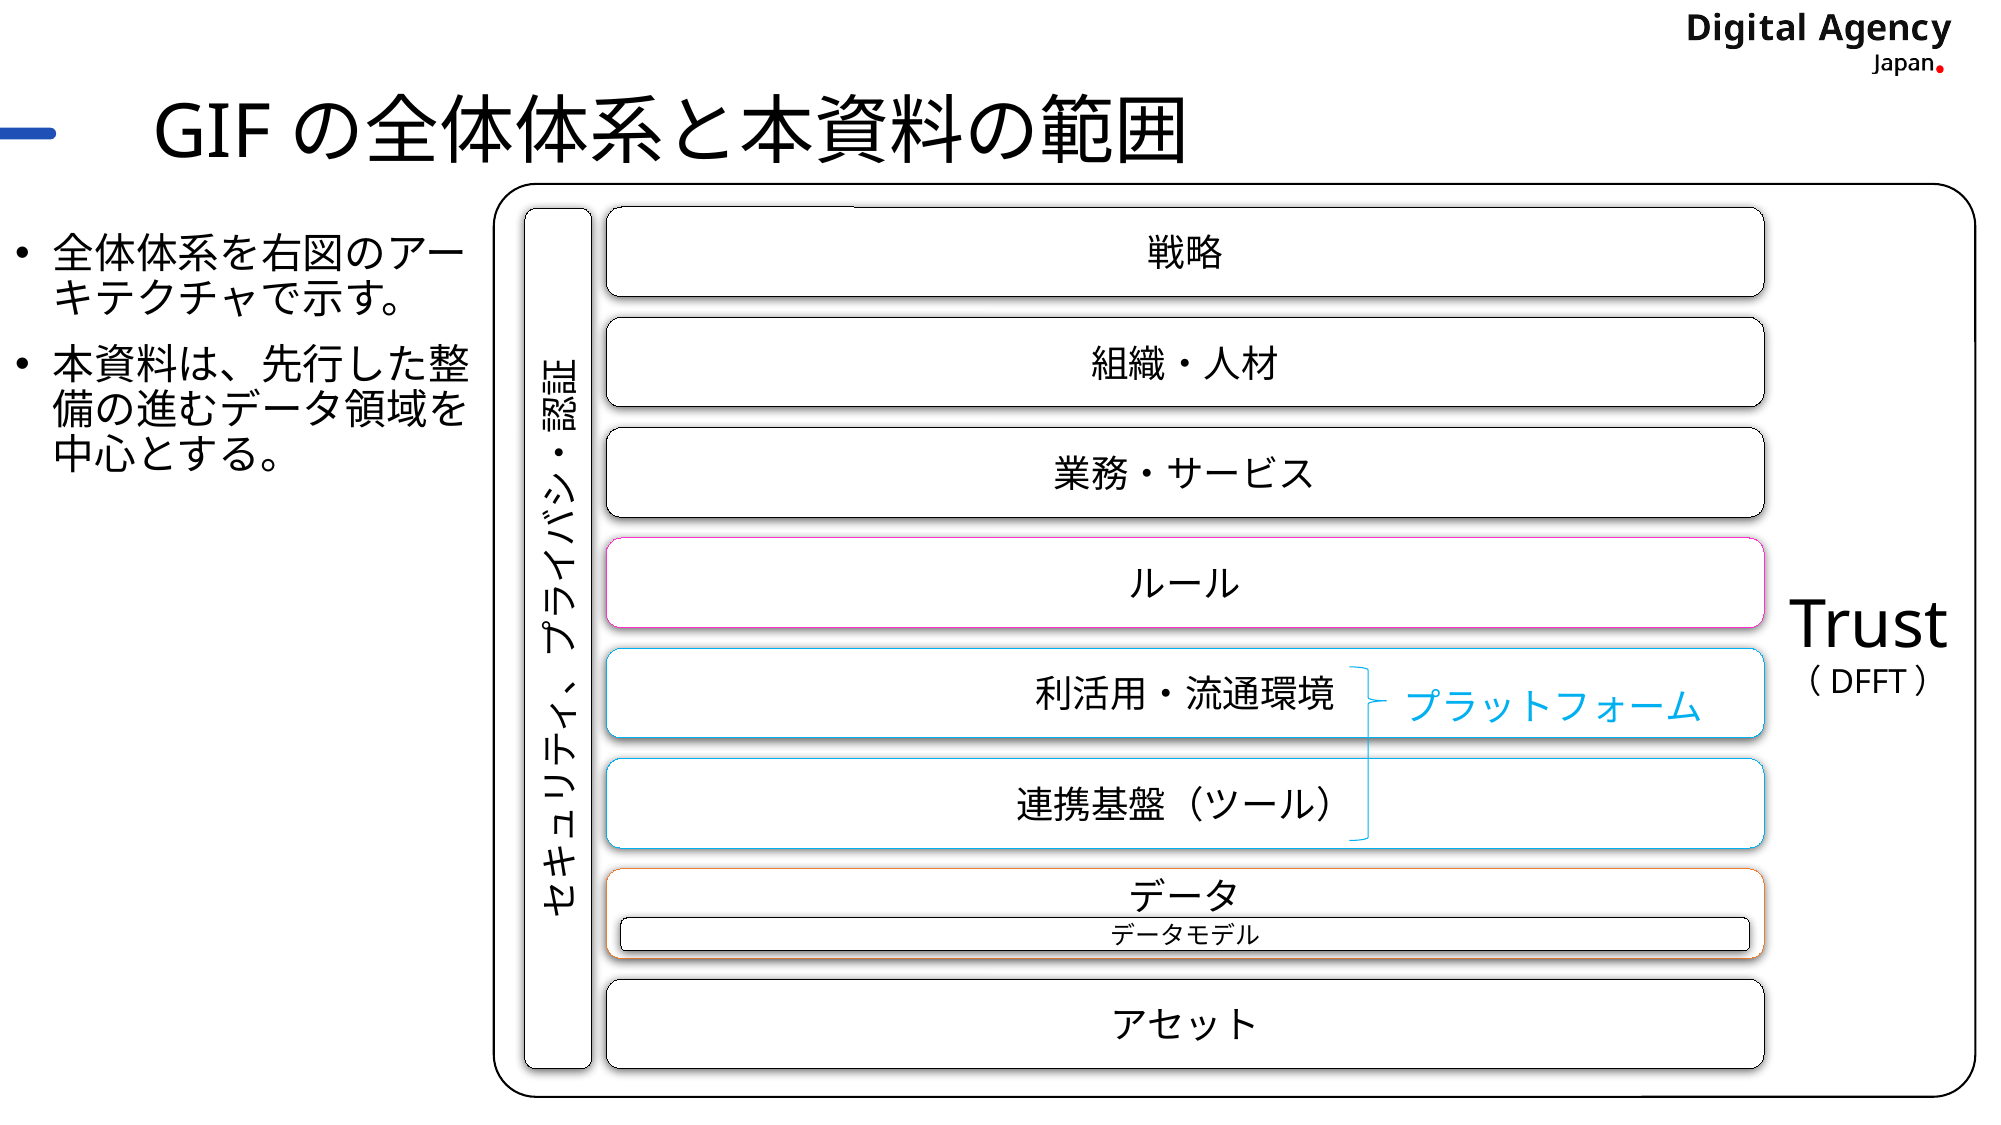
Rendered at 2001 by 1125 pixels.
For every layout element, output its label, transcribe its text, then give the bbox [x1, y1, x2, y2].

text_box プラットフォーム [1389, 675, 1718, 736]
list 全体体系を右図のアーキテクチャで示す。 本資料は、先行した整備の進むデータ領域を中心とする。 [0, 224, 492, 342]
text_box 連携基盤（ツール） [606, 758, 1765, 849]
text_box アセット [606, 979, 1765, 1069]
picture [1671, 0, 1969, 85]
text_box データ [606, 868, 1765, 959]
text_box [1349, 666, 1387, 842]
text_box 組織・人材 [606, 317, 1765, 407]
text_box セキュリティ、プライバシ・認証 [524, 208, 592, 1069]
title GIFの全体体系と本資料の範囲 [137, 85, 2000, 183]
text_box 業務・サービス [606, 427, 1765, 518]
text_box Trust （DFFT） [492, 182, 1977, 1098]
text_box データモデル [620, 917, 1750, 951]
text_box 戦略 [606, 206, 1765, 297]
text_box ルール [606, 537, 1765, 628]
text_box 利活用・流通環境 [606, 648, 1765, 738]
